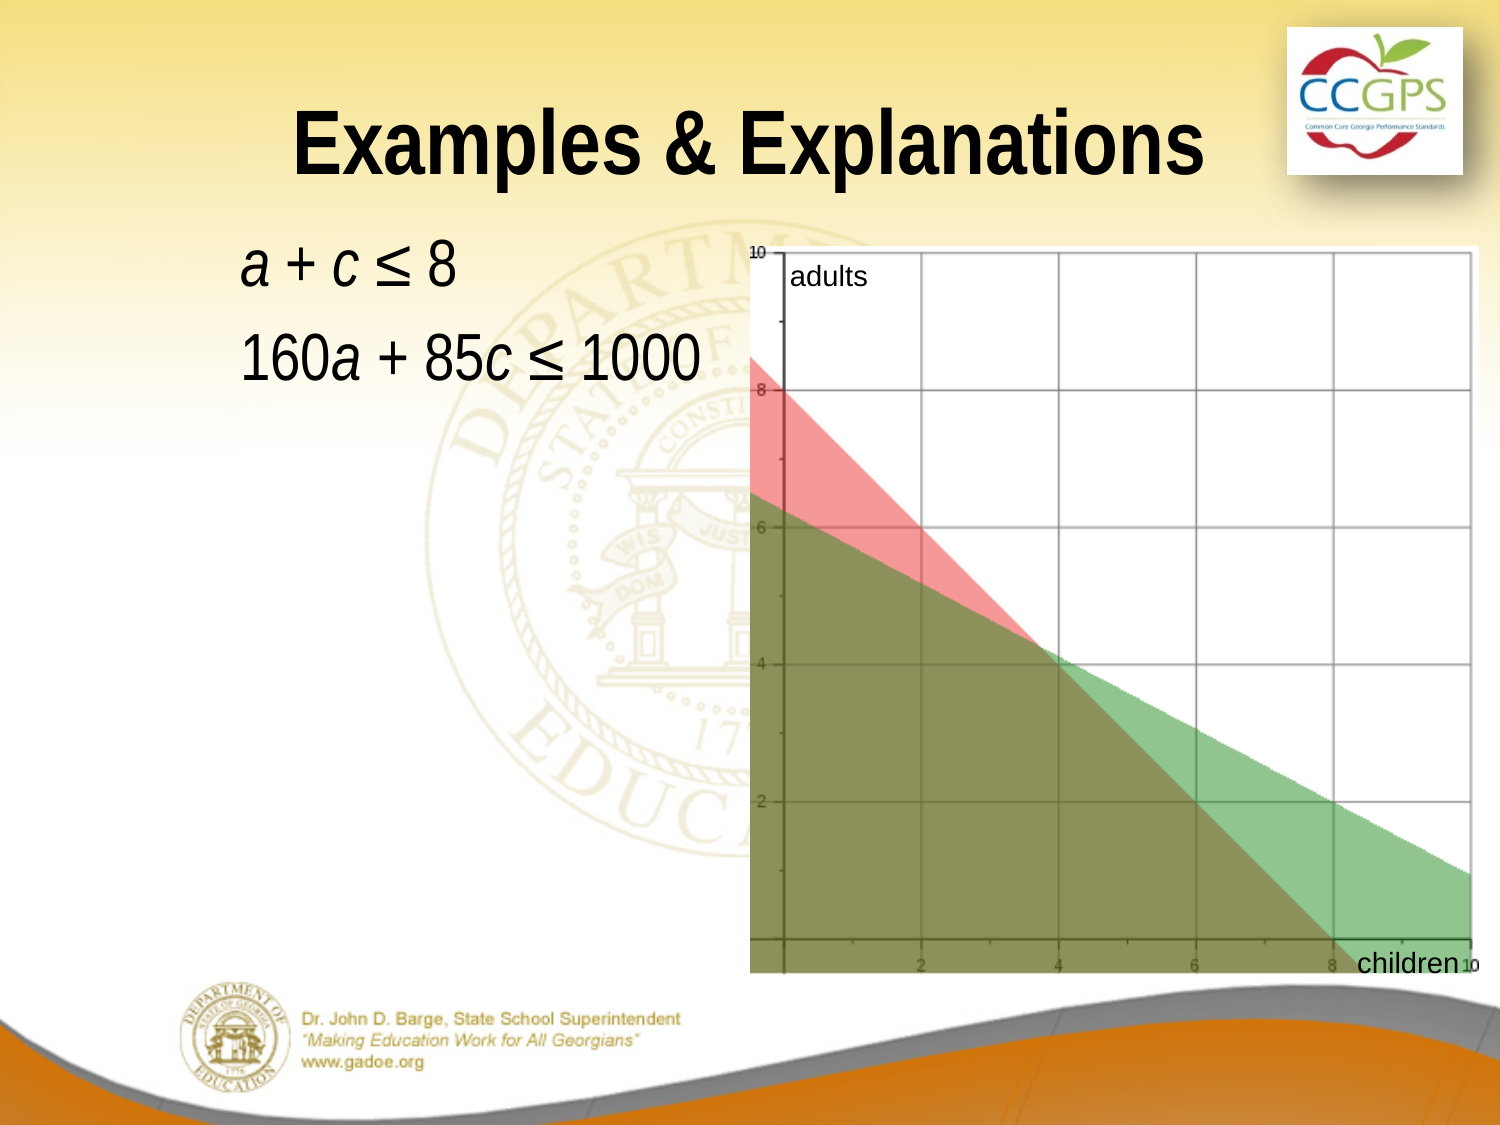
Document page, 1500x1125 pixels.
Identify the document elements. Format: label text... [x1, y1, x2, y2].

picture [0, 0, 1500, 1125]
title Examples & Explanations [112, 74, 1281, 201]
subtitle a + c ≤ 8 160a + 85c ≤ 1000 [224, 212, 1276, 926]
text_box children [1342, 983, 1475, 987]
